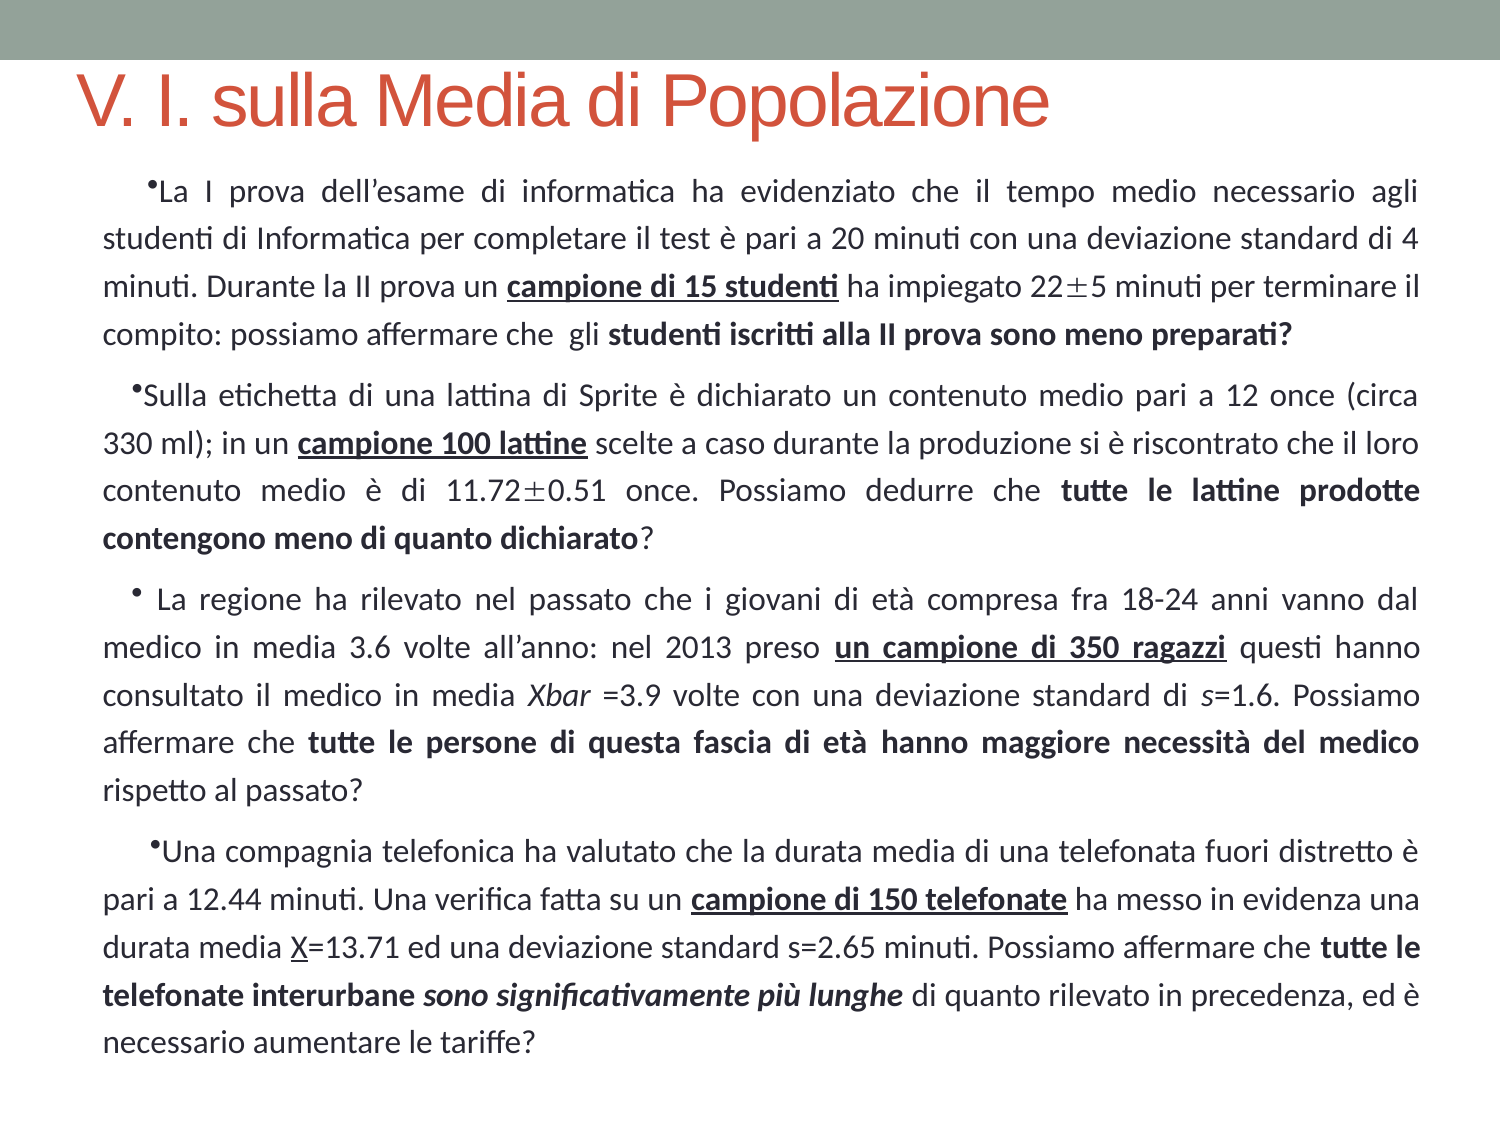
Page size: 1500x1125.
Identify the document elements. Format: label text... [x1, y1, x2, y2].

text_box La I prova dell’esame di informatica ha evidenziato che il tempo medio necessario agli studenti di Informatica per completare il test è pari a 20 minuti con una deviazione standard di 4 minuti. Durante la II prova un campione di 15 studenti ha impiegato 225 minuti per terminare il compito: possiamo affermare che gli studenti iscritti alla II prova sono meno preparati? Sulla etichetta di una lattina di Sprite è dichiarato un contenuto medio pari a 12 once (circa 330 ml); in un campione 100 lattine scelte a caso durante la produzione si è riscontrato che il loro contenuto medio è di 11.720.51 once. Possiamo dedurre che tutte le lattine prodotte contengono meno di quanto dichiarato? La regione ha rilevato nel passato che i giovani di età compresa fra 18-24 anni vanno dal medico in media 3.6 volte all’anno: nel 2013 preso un campione di 350 ragazzi questi hanno consultato il medico in media Xbar =3.9 volte con una deviazione standard di s=1.6. Possiamo affermare che tutte le persone di questa fascia di età hanno maggiore necessità del medico rispetto al passato? Una compagnia telefonica ha valutato che la durata media di una telefonata fuori distretto è pari a 12.44 minuti. Una verifica fatta su un campione di 150 telefonate ha messo in evidenza una durata media X=13.71 ed una deviazione standard s=2.65 minuti. Possiamo affermare che tutte le telefonate interurbane sono significativamente più lunghe di quanto rilevato in precedenza, ed è necessario aumentare le tariffe? [52, 153, 1436, 1068]
title V. I. sulla Media di Popolazione [61, 29, 1433, 153]
